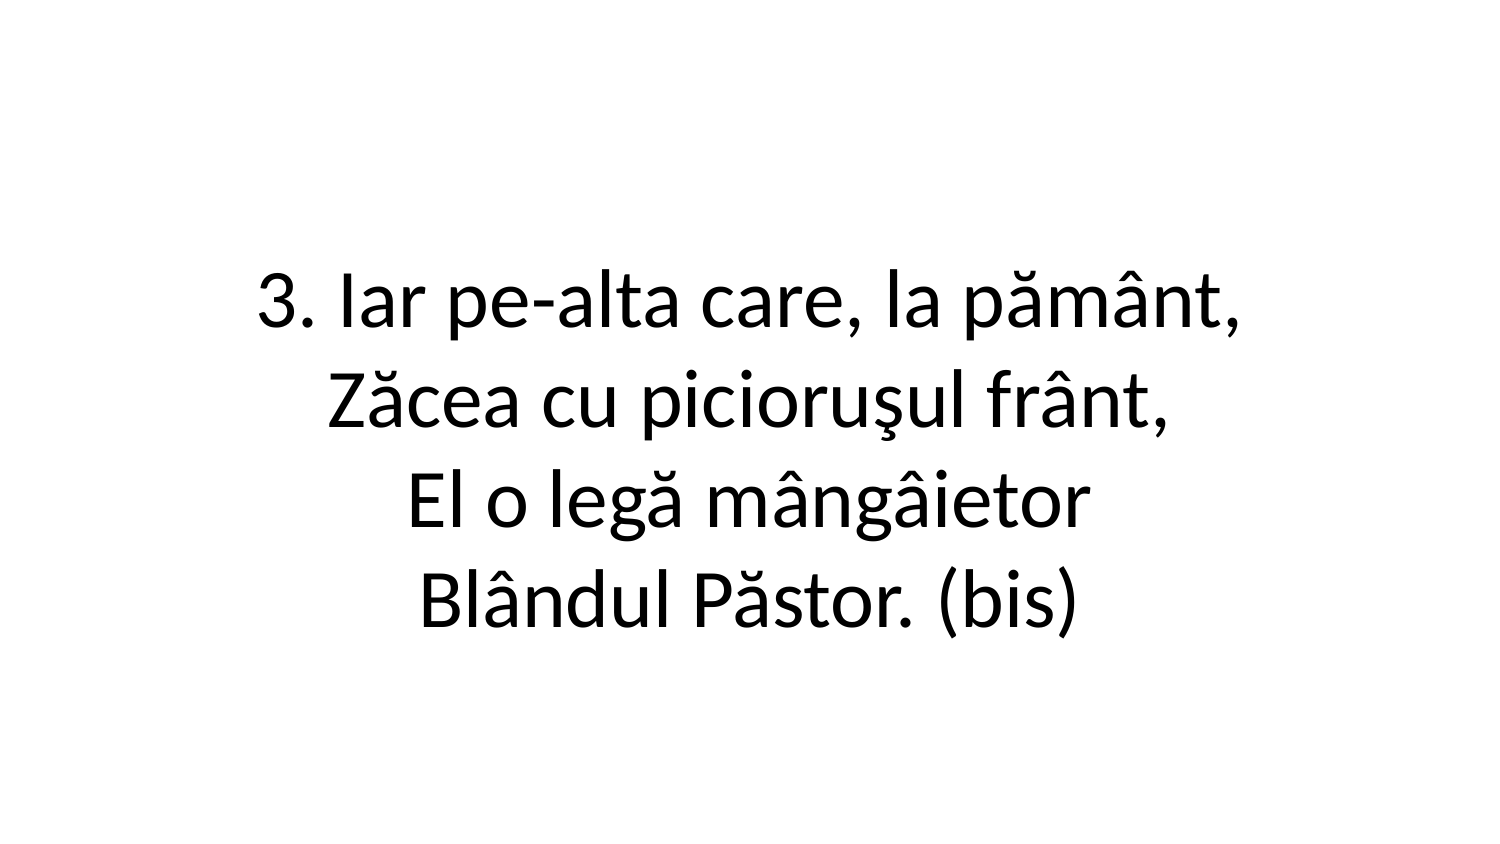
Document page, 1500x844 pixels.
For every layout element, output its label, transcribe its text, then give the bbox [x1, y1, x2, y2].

text_box 3. Iar pe-alta care, la pământ, Zăcea cu picioruşul frânt, El o legă mângâietor Blândul Păstor. (bis) [240, 192, 1260, 652]
